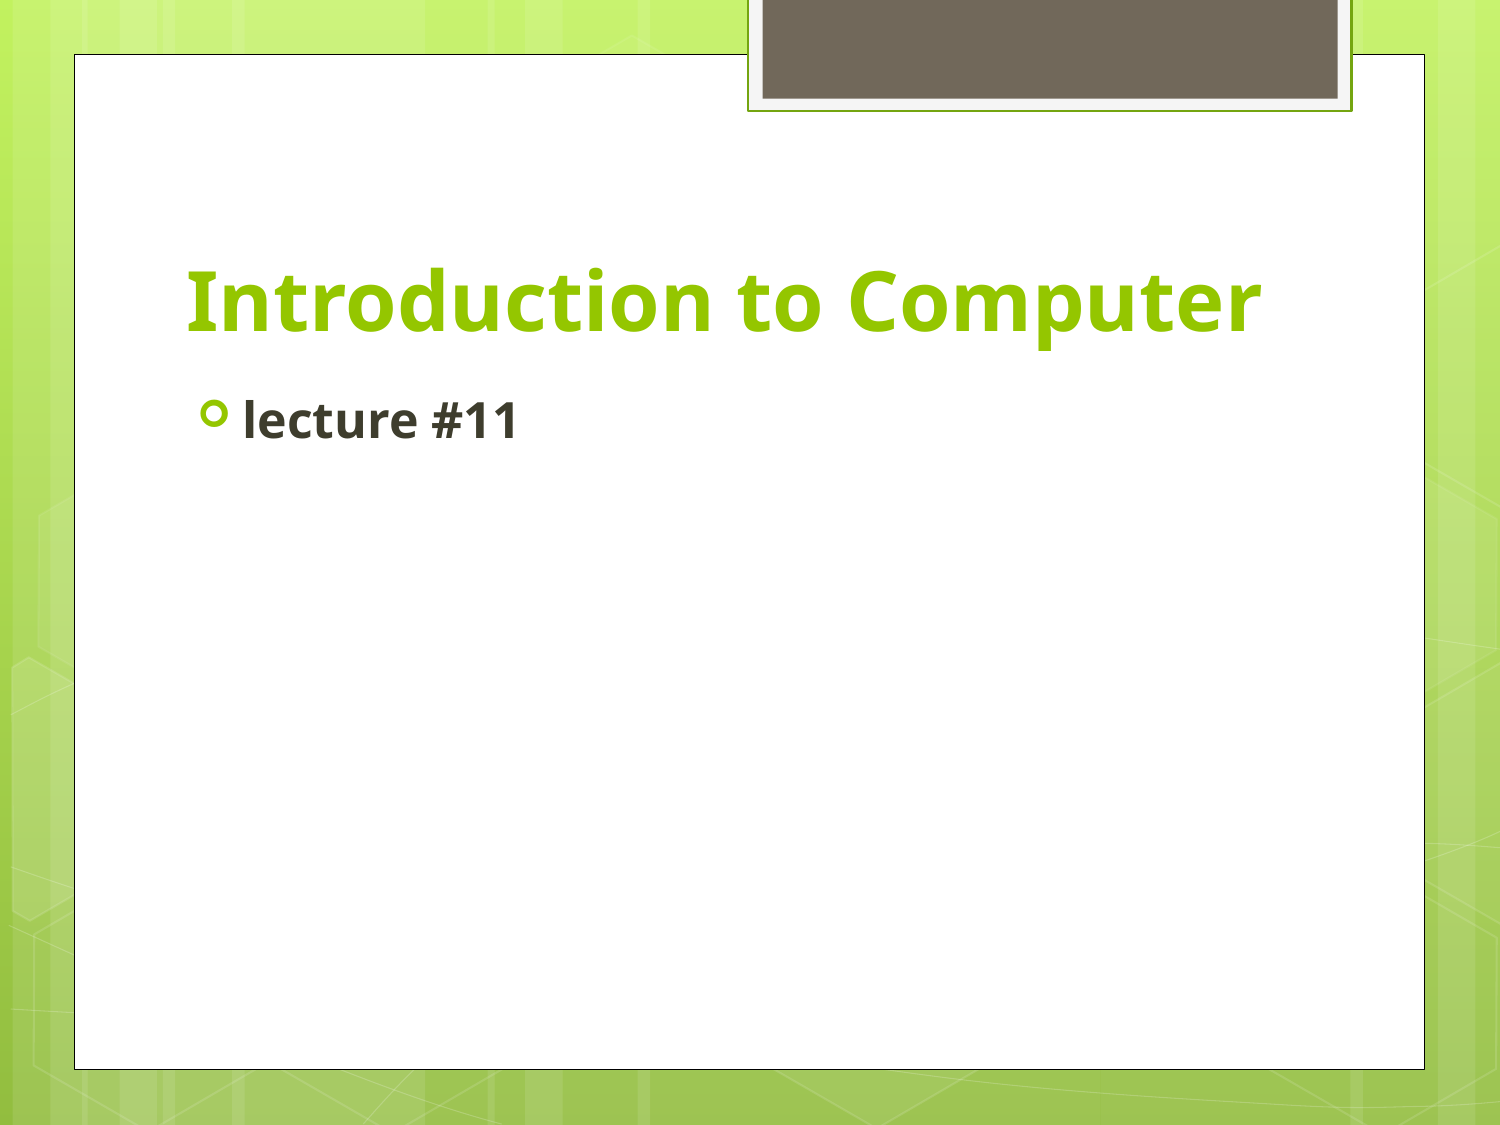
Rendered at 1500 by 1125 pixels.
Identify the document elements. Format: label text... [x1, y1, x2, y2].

title Introduction to Computer [171, 168, 1324, 357]
list lecture #11 [171, 381, 1283, 957]
